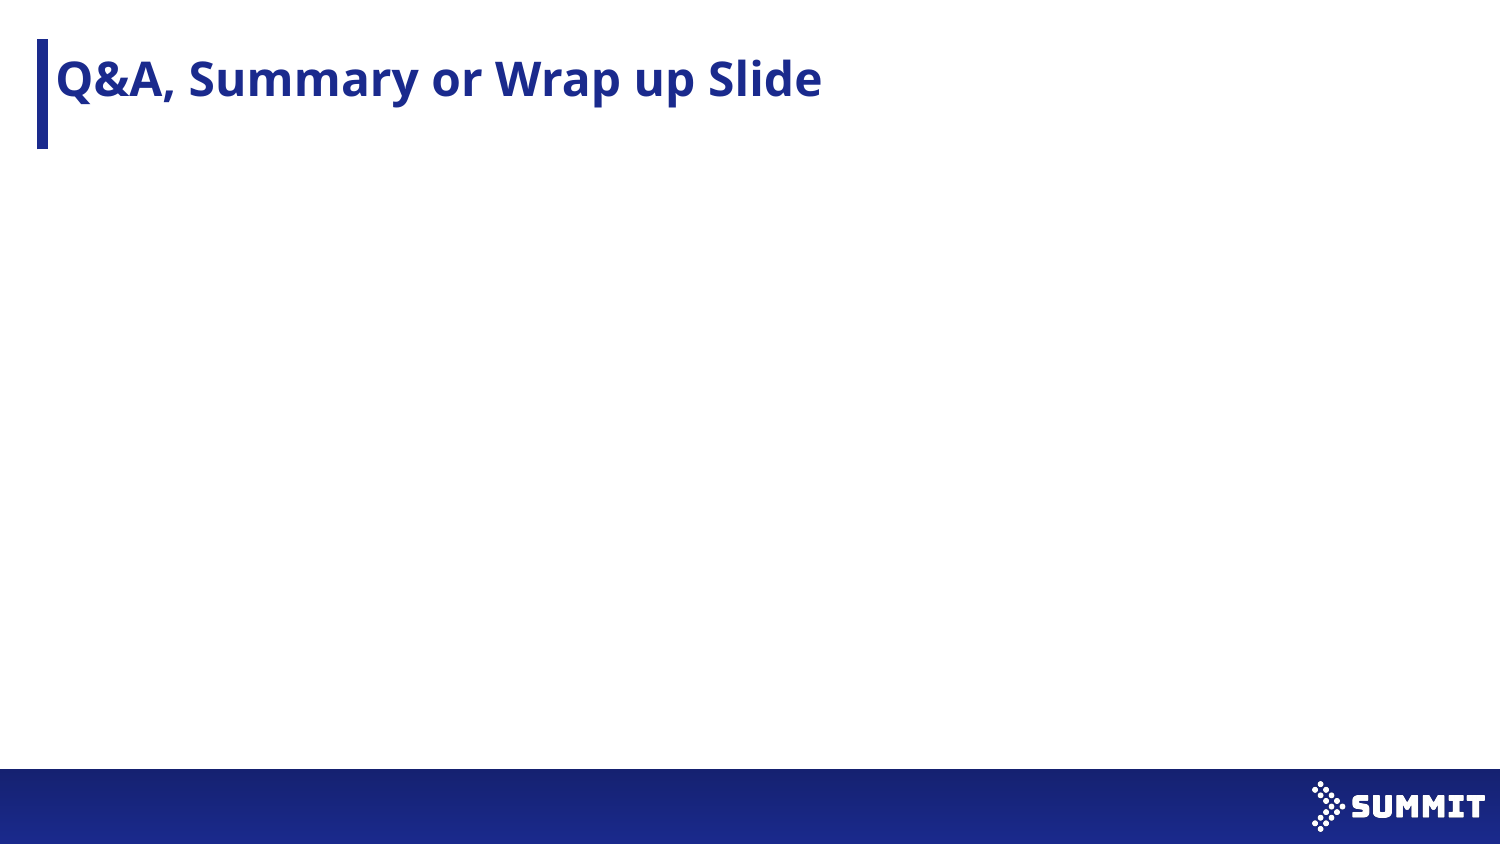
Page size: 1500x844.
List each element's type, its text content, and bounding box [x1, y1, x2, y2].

picture [1312, 781, 1485, 832]
text_box Q&A, Summary or Wrap up Slide [52, 34, 1500, 110]
